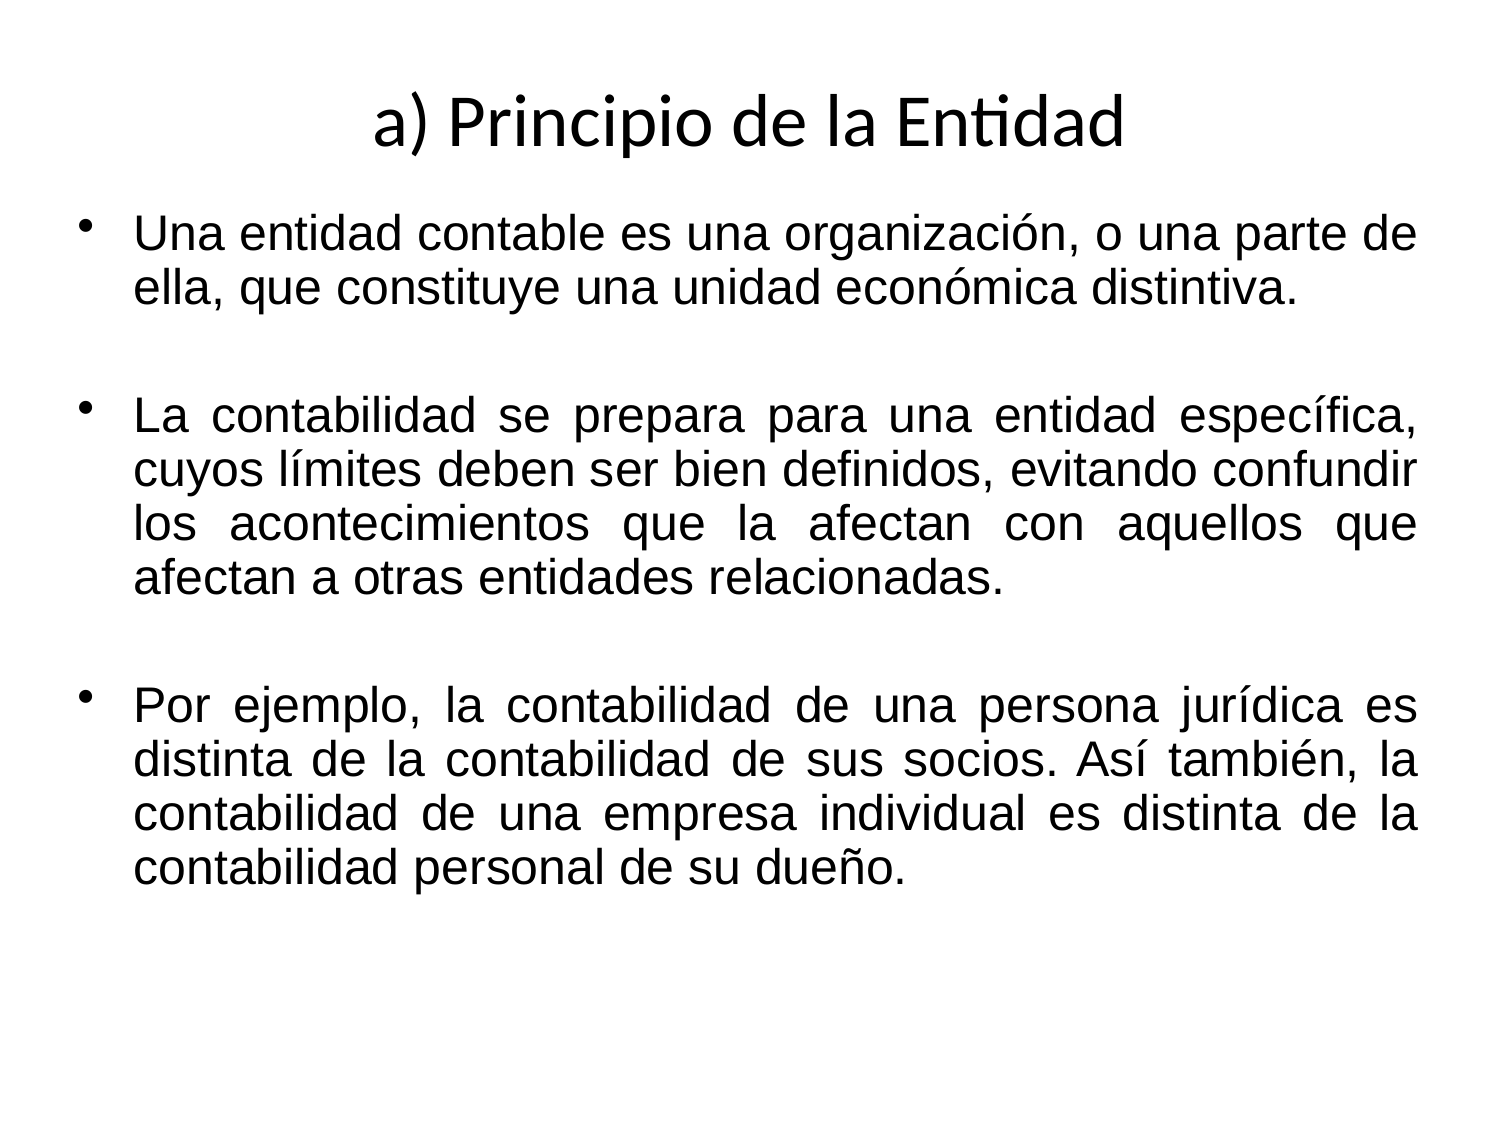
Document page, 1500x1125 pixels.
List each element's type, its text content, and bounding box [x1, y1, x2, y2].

text_box Una entidad contable es una organización, o una parte de ella, que constituye una unidad económica distintiva. La contabilidad se prepara para una entidad específica, cuyos límites deben ser bien definidos, evitando confundir los acontecimientos que la afectan con aquellos que afectan a otras entidades relacionadas. Por ejemplo, la contabilidad de una persona jurídica es distinta de la contabilidad de sus socios. Así también, la contabilidad de una empresa individual es distinta de la contabilidad personal de su dueño. [62, 199, 1435, 1088]
title a) Principio de la Entidad [75, 45, 1425, 188]
